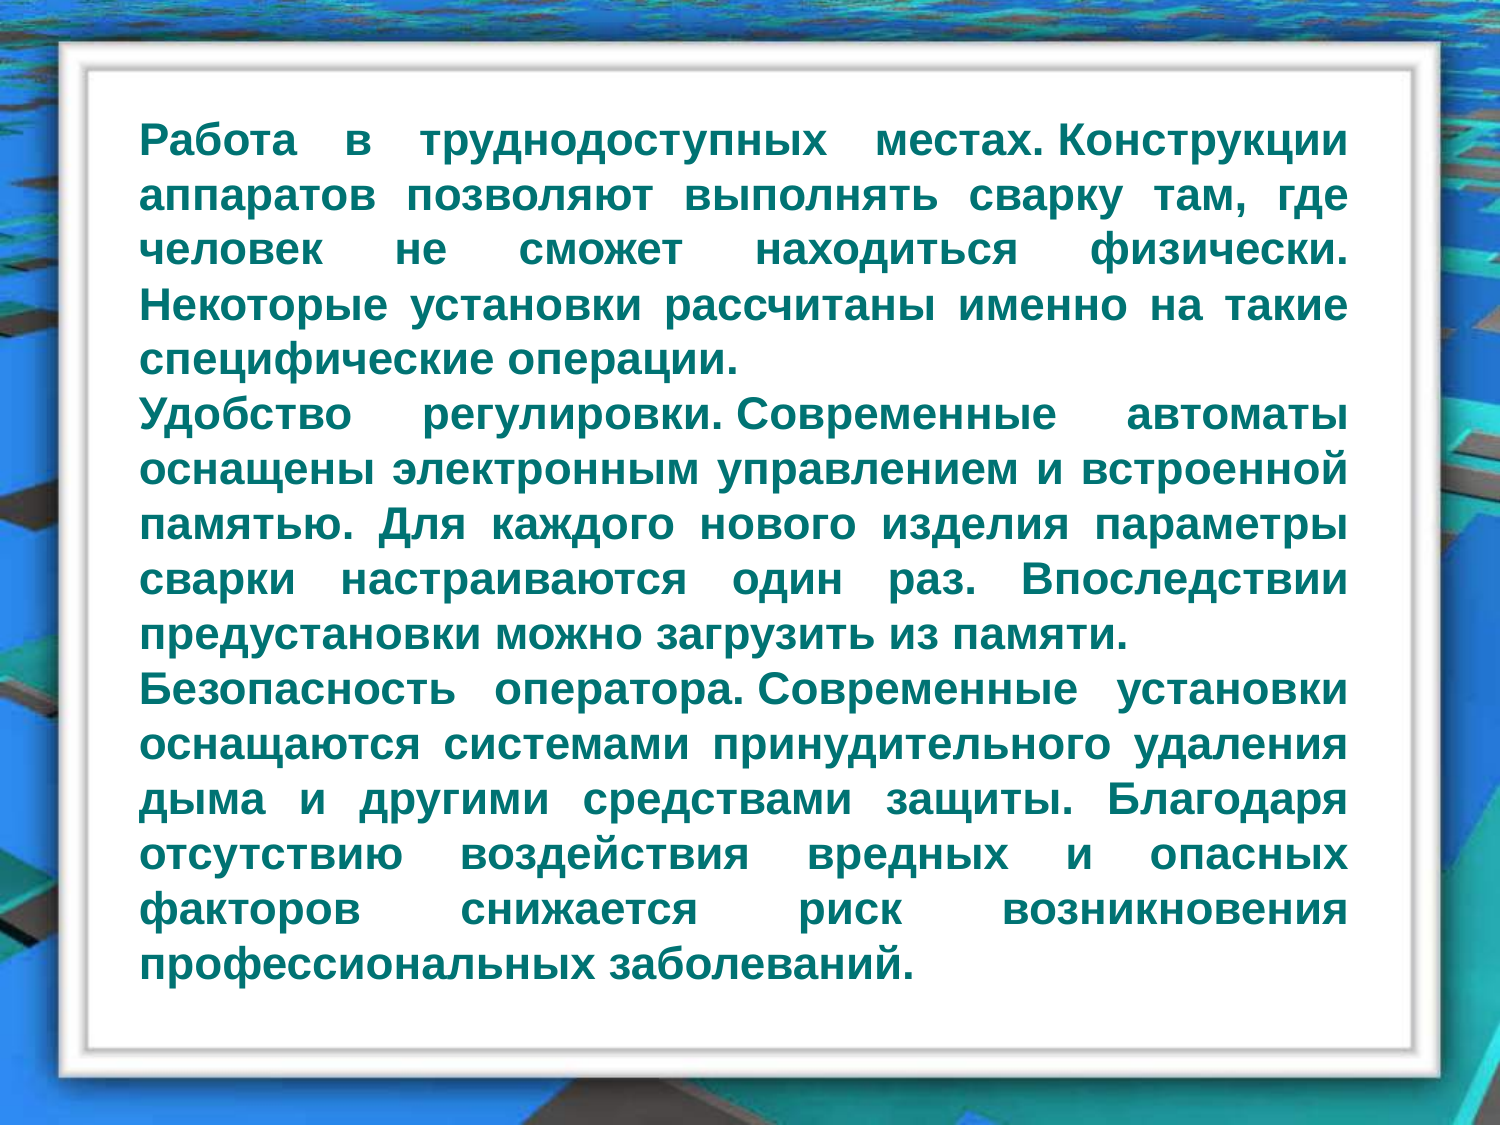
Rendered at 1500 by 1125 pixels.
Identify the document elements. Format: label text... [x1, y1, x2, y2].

picture [0, 0, 1500, 1125]
text_box Работа в труднодоступных местах. Конструкции аппаратов позволяют выполнять сварку там, где человек не сможет находиться физически. Некоторые установки рассчитаны именно на такие специфические операции. Удобство регулировки. Современные автоматы оснащены электронным управлением и встроенной памятью. Для каждого нового изделия параметры сварки настраиваются один раз. Впоследствии предустановки можно загрузить из памяти. Безопасность оператора. Современные установки оснащаются системами принудительного удаления дыма и другими средствами защиты. Благодаря отсутствию воздействия вредных и опасных факторов снижается риск возникновения профессиональных заболеваний. [123, 101, 1365, 997]
